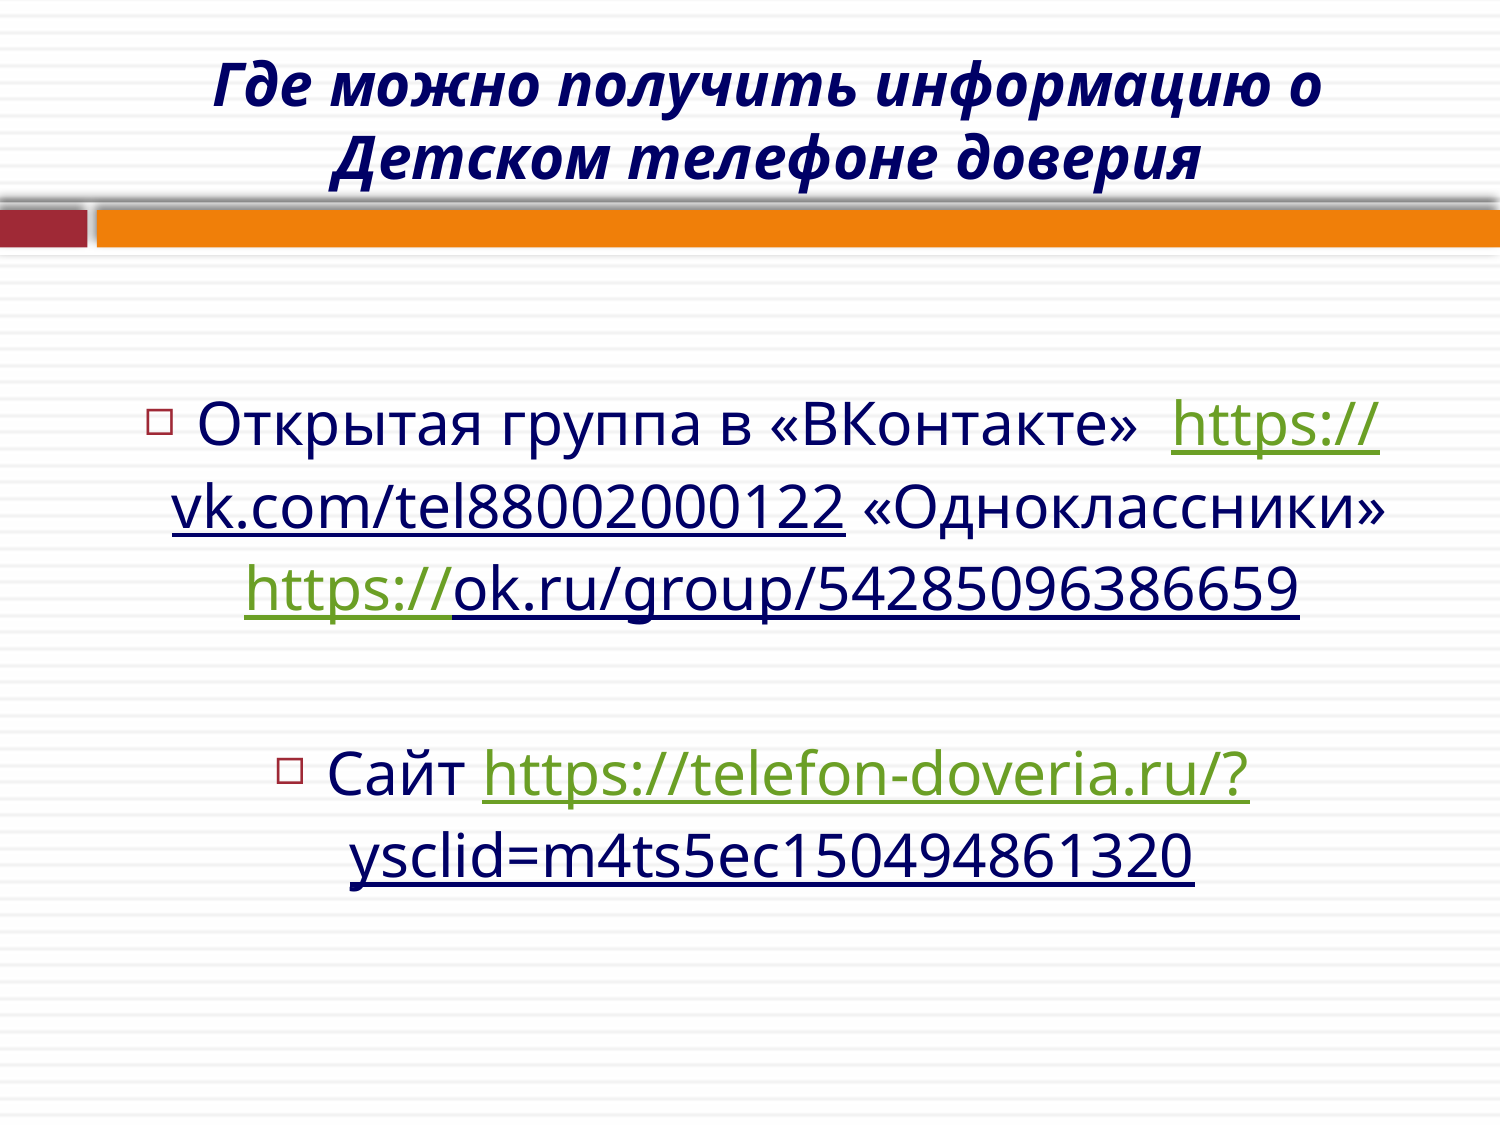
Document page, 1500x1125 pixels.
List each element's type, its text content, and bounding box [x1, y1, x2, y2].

title Где можно получить информацию о Детском телефоне доверия [100, 37, 1438, 200]
list Открытая группа в «ВКонтакте» https://vk.com/tel88002000122 «Одноклассники» https://ok.ru/group/54285096386659 Сайт https://telefon-doveria.ru/?ysclid=m4ts5ec150494861320 [100, 290, 1424, 1099]
